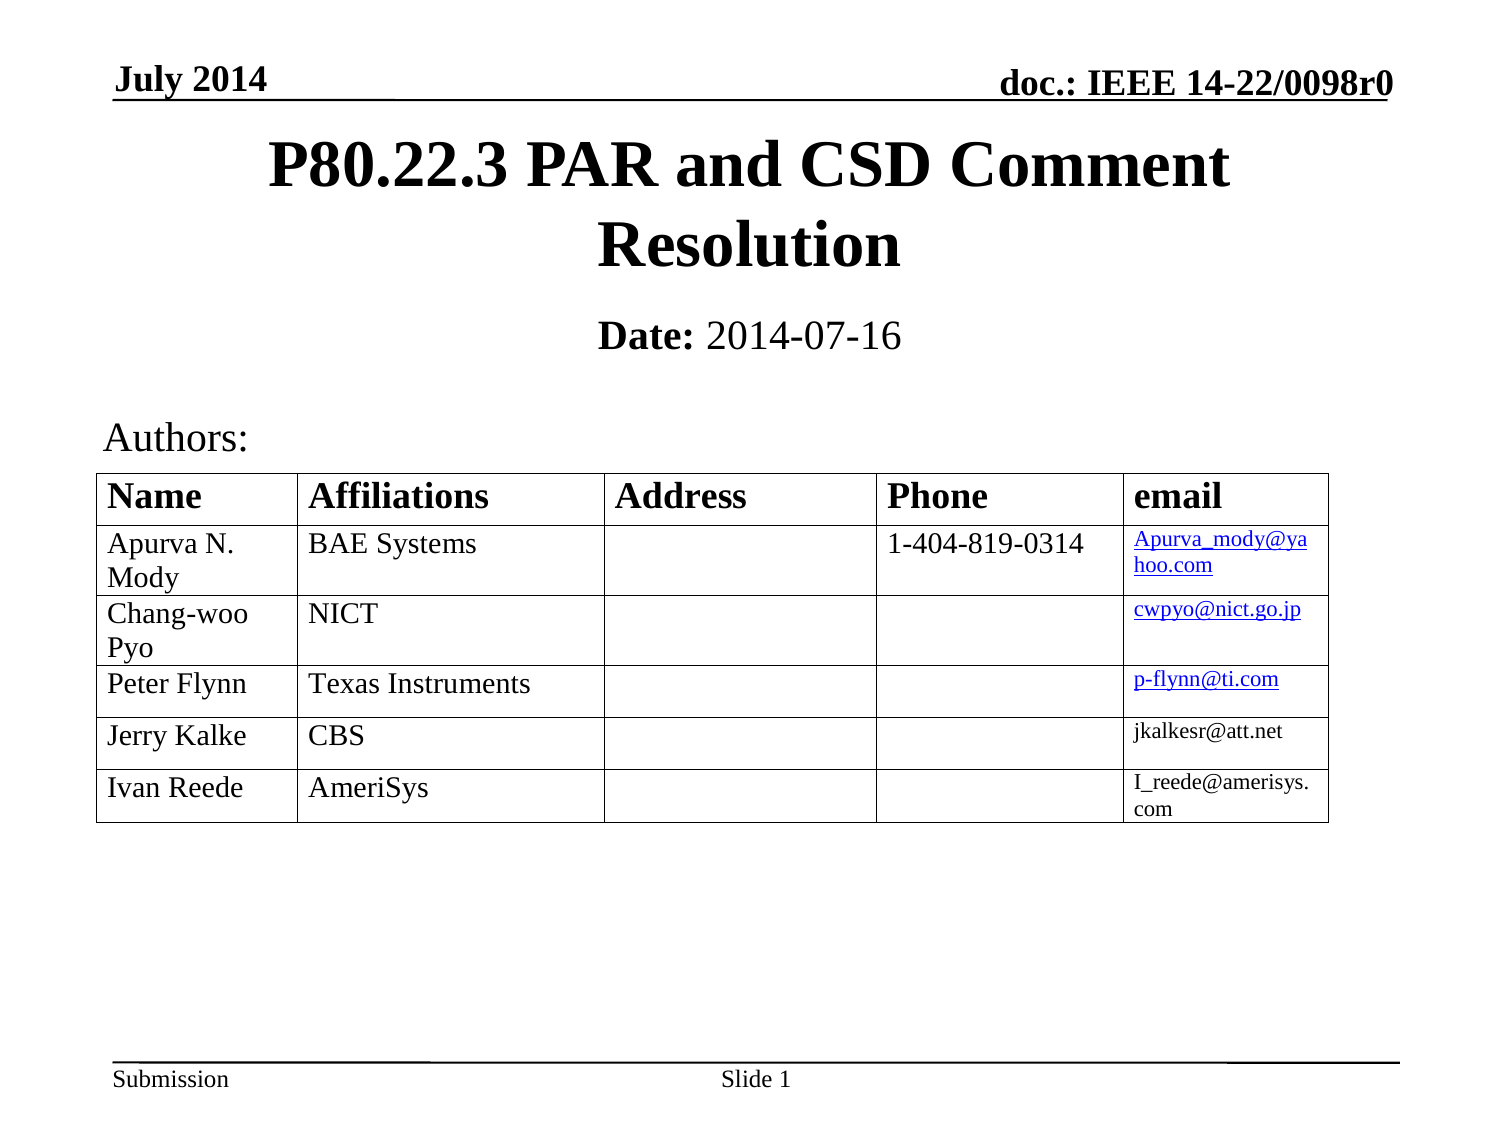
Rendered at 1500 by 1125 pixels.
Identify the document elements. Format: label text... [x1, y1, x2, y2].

text_box Authors: [87, 402, 325, 465]
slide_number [114, 54, 493, 100]
title P80.22.3 PAR and CSD Comment Resolution [112, 112, 1388, 288]
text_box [82, 472, 1361, 870]
slide_number Slide 1 [712, 1061, 800, 1123]
list Date: 2014-07-16 [112, 299, 1388, 366]
